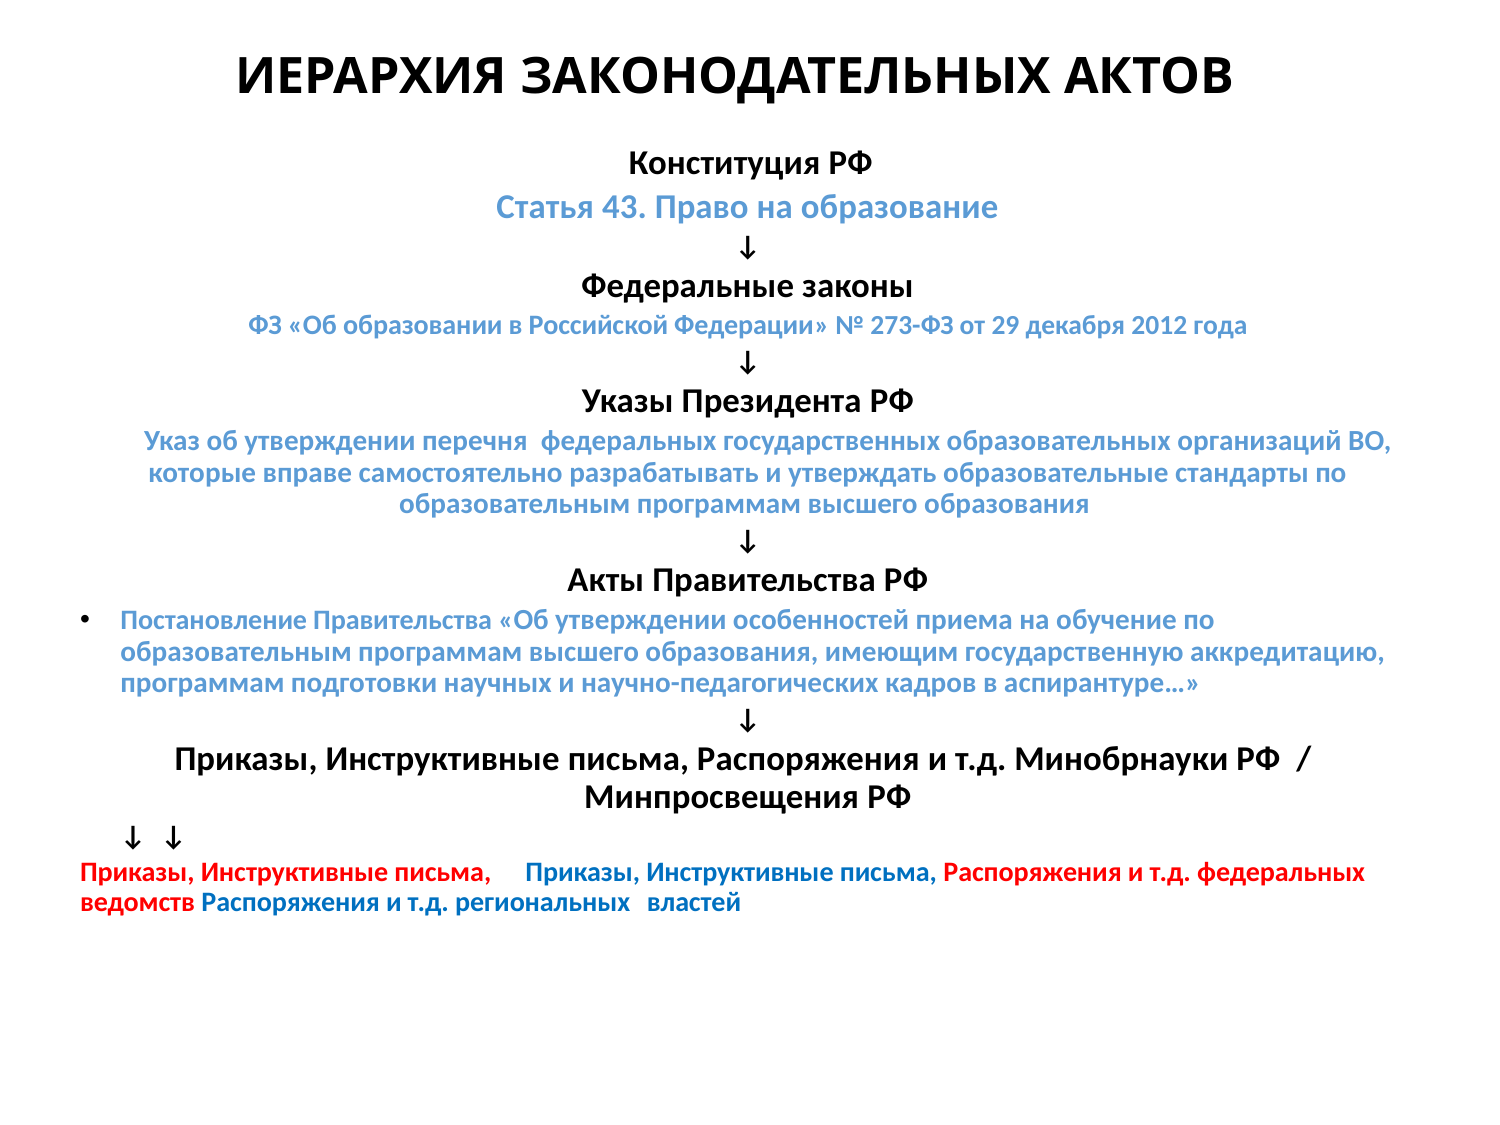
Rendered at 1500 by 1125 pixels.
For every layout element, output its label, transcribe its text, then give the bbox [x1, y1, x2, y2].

list Конституция РФ Статья 43. Право на образование ↓ Федеральные законы ФЗ «Об образовании в Российской Федерации» № 273-ФЗ от 29 декабря 2012 года ↓ Указы Президента РФ Указ об утверждении перечня федеральных государственных образовательных организаций ВО, которые вправе самостоятельно разрабатывать и утверждать образовательные стандарты по образовательным программам высшего образования ↓ Акты Правительства РФ Постановление Правительства «Об утверждении особенностей приема на обучение по образовательным программам высшего образования, имеющим государственную аккредитацию, программам подготовки научных и научно-педагогических кадров в аспирантуре…» ↓ Приказы, Инструктивные письма, Распоряжения и т.д. Минобрнауки РФ / Минпросвещения РФ ↓ ↓ Приказы, Инструктивные письма, Приказы, Инструктивные письма, Распоряжения и т.д. федеральных ведомств Распоряжения и т.д. региональных властей [64, 137, 1431, 957]
title ИЕРАРХИЯ ЗАКОНОДАТЕЛЬНЫХ АКТОВ [88, 42, 1383, 137]
